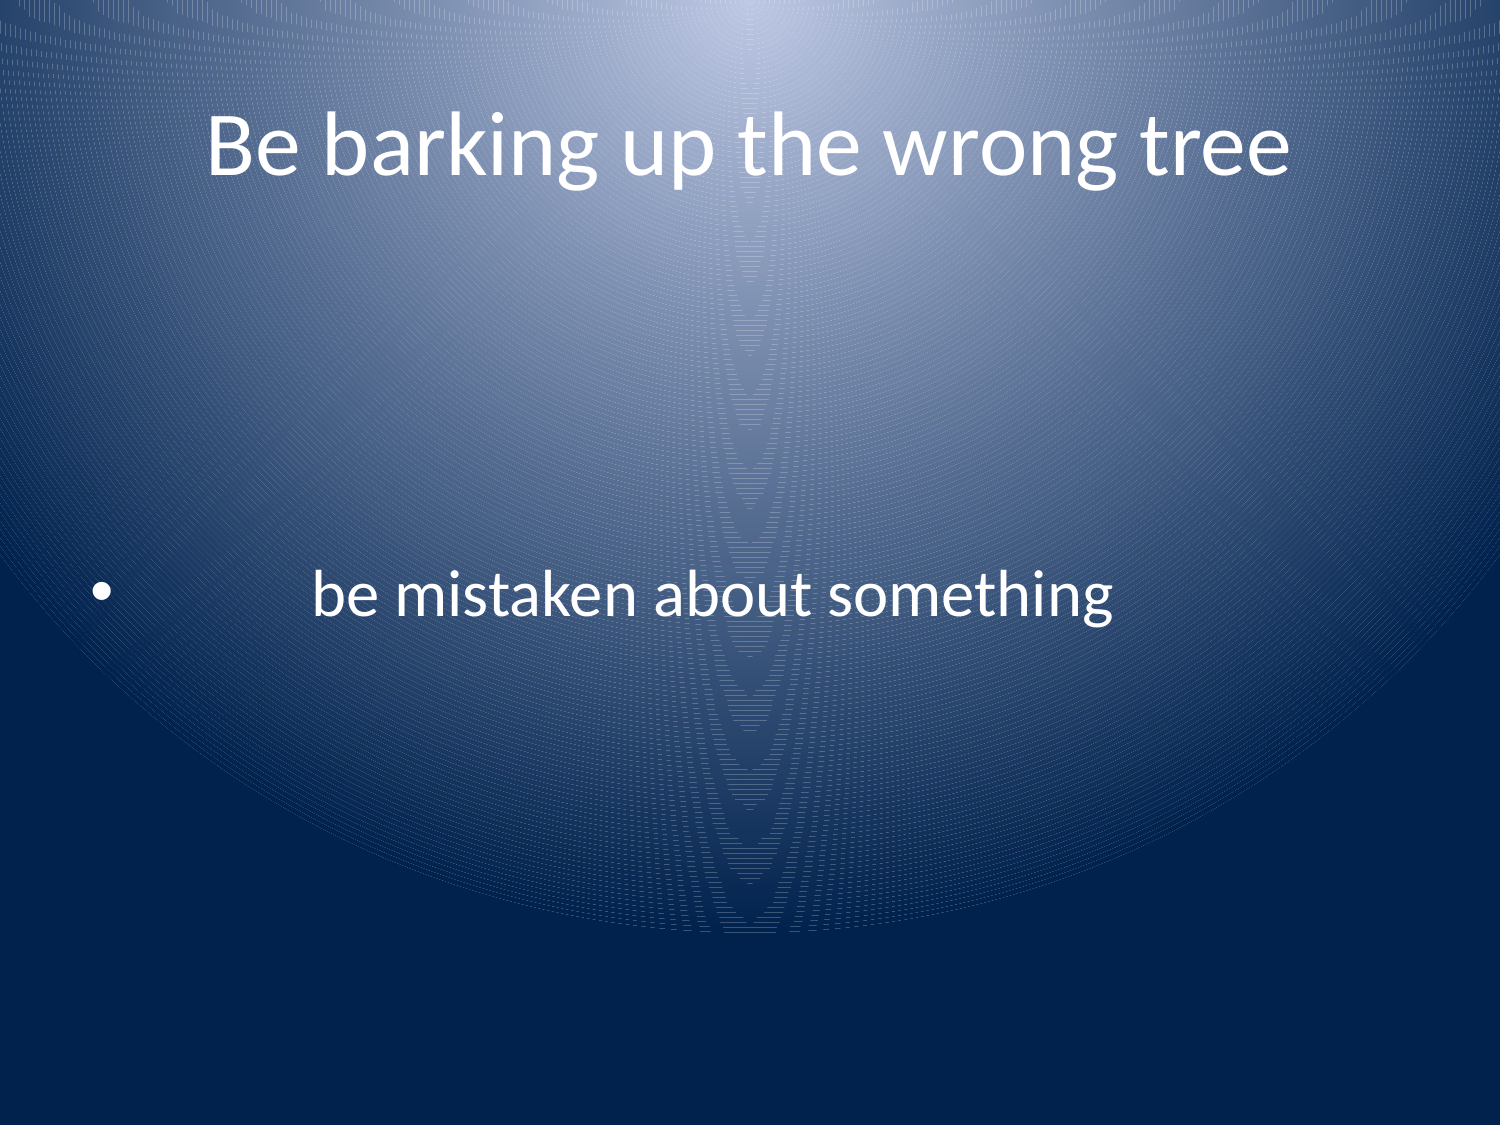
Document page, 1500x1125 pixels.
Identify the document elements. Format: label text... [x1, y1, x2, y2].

title Be barking up the wrong tree [75, 45, 1425, 233]
list be mistaken about something [75, 262, 1425, 1005]
